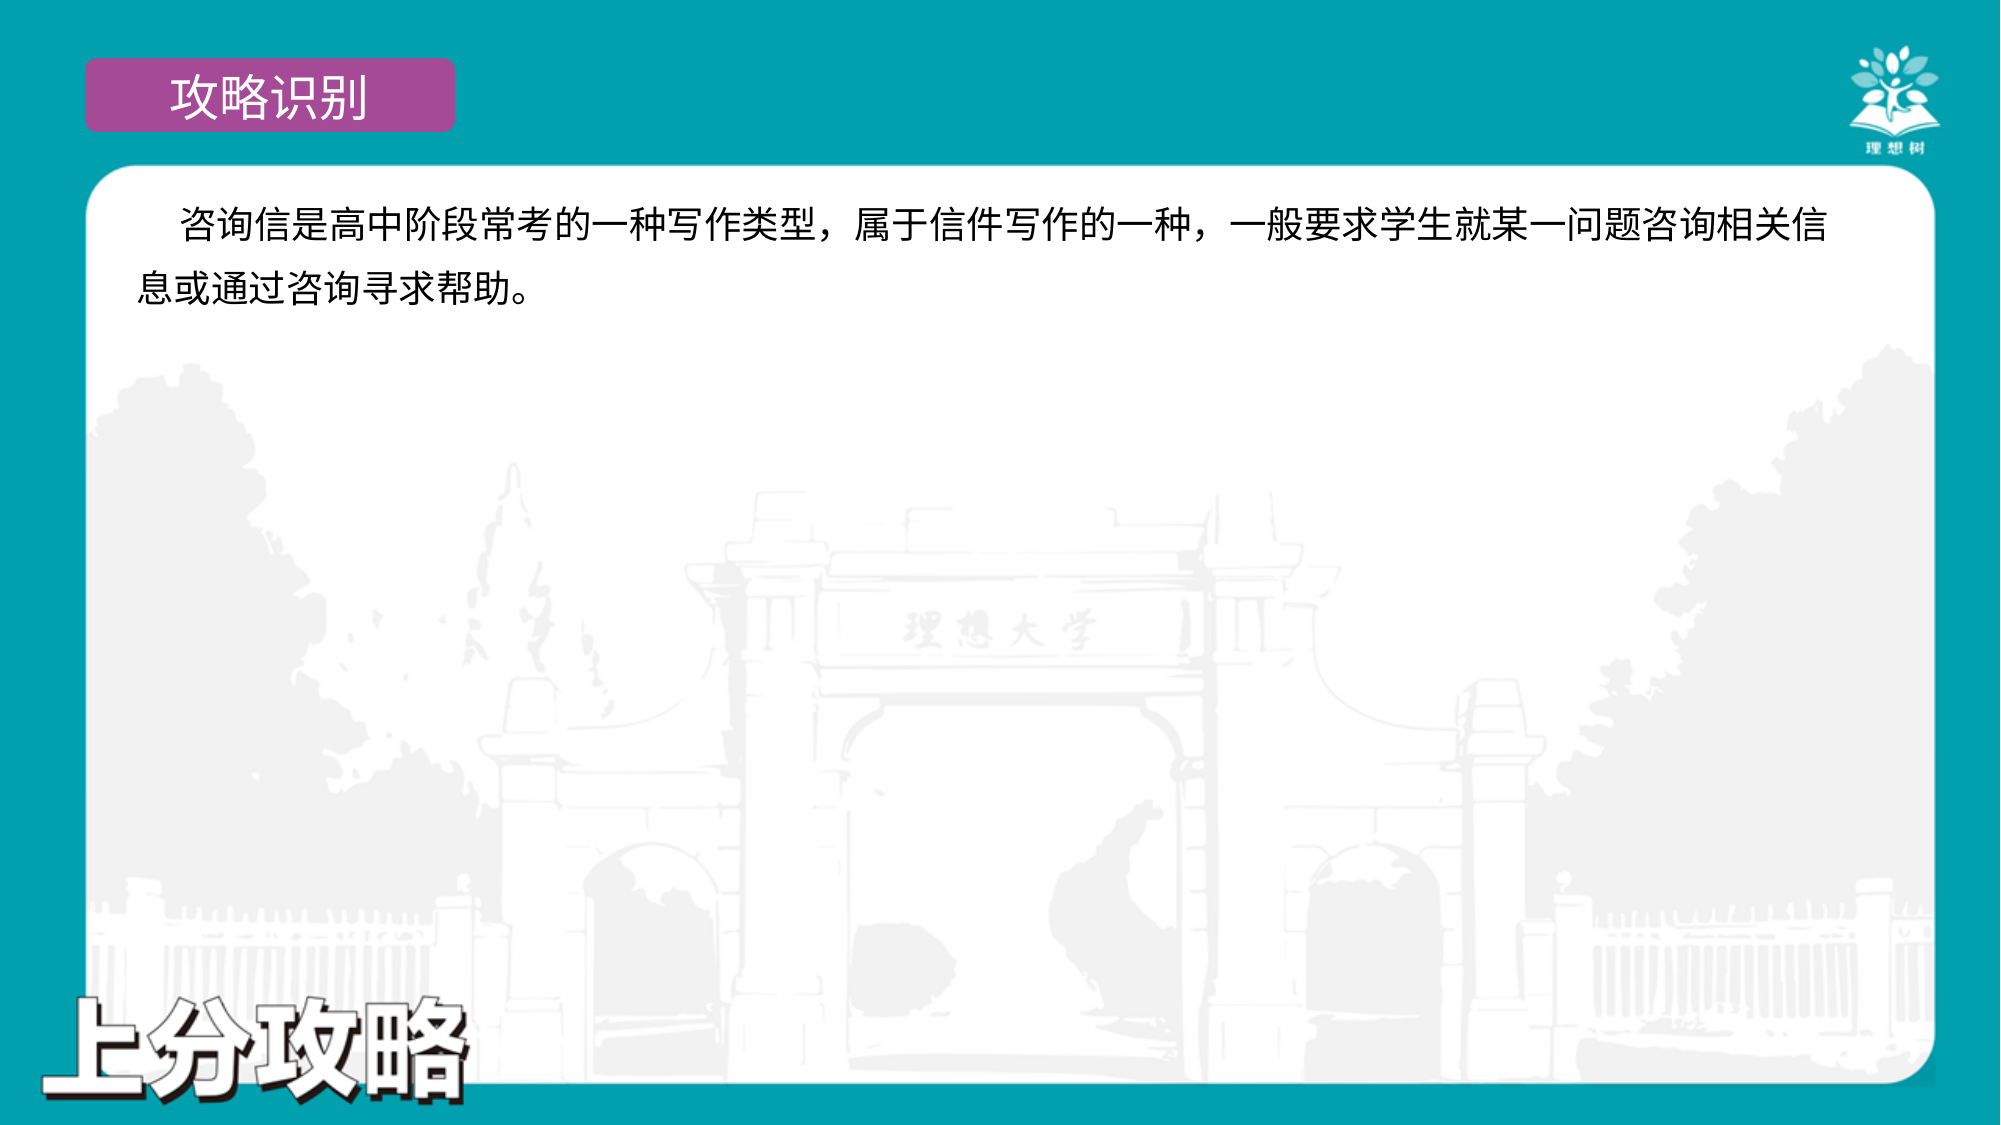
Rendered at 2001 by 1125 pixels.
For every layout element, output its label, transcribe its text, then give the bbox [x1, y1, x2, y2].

text_box 咨询信是高中阶段常考的一种写作类型，属于信件写作的一种，一般要求学生就某一问题咨询相关信 息或通过咨询寻求帮助。 [136, 176, 1865, 304]
picture [0, 0, 2000, 1125]
